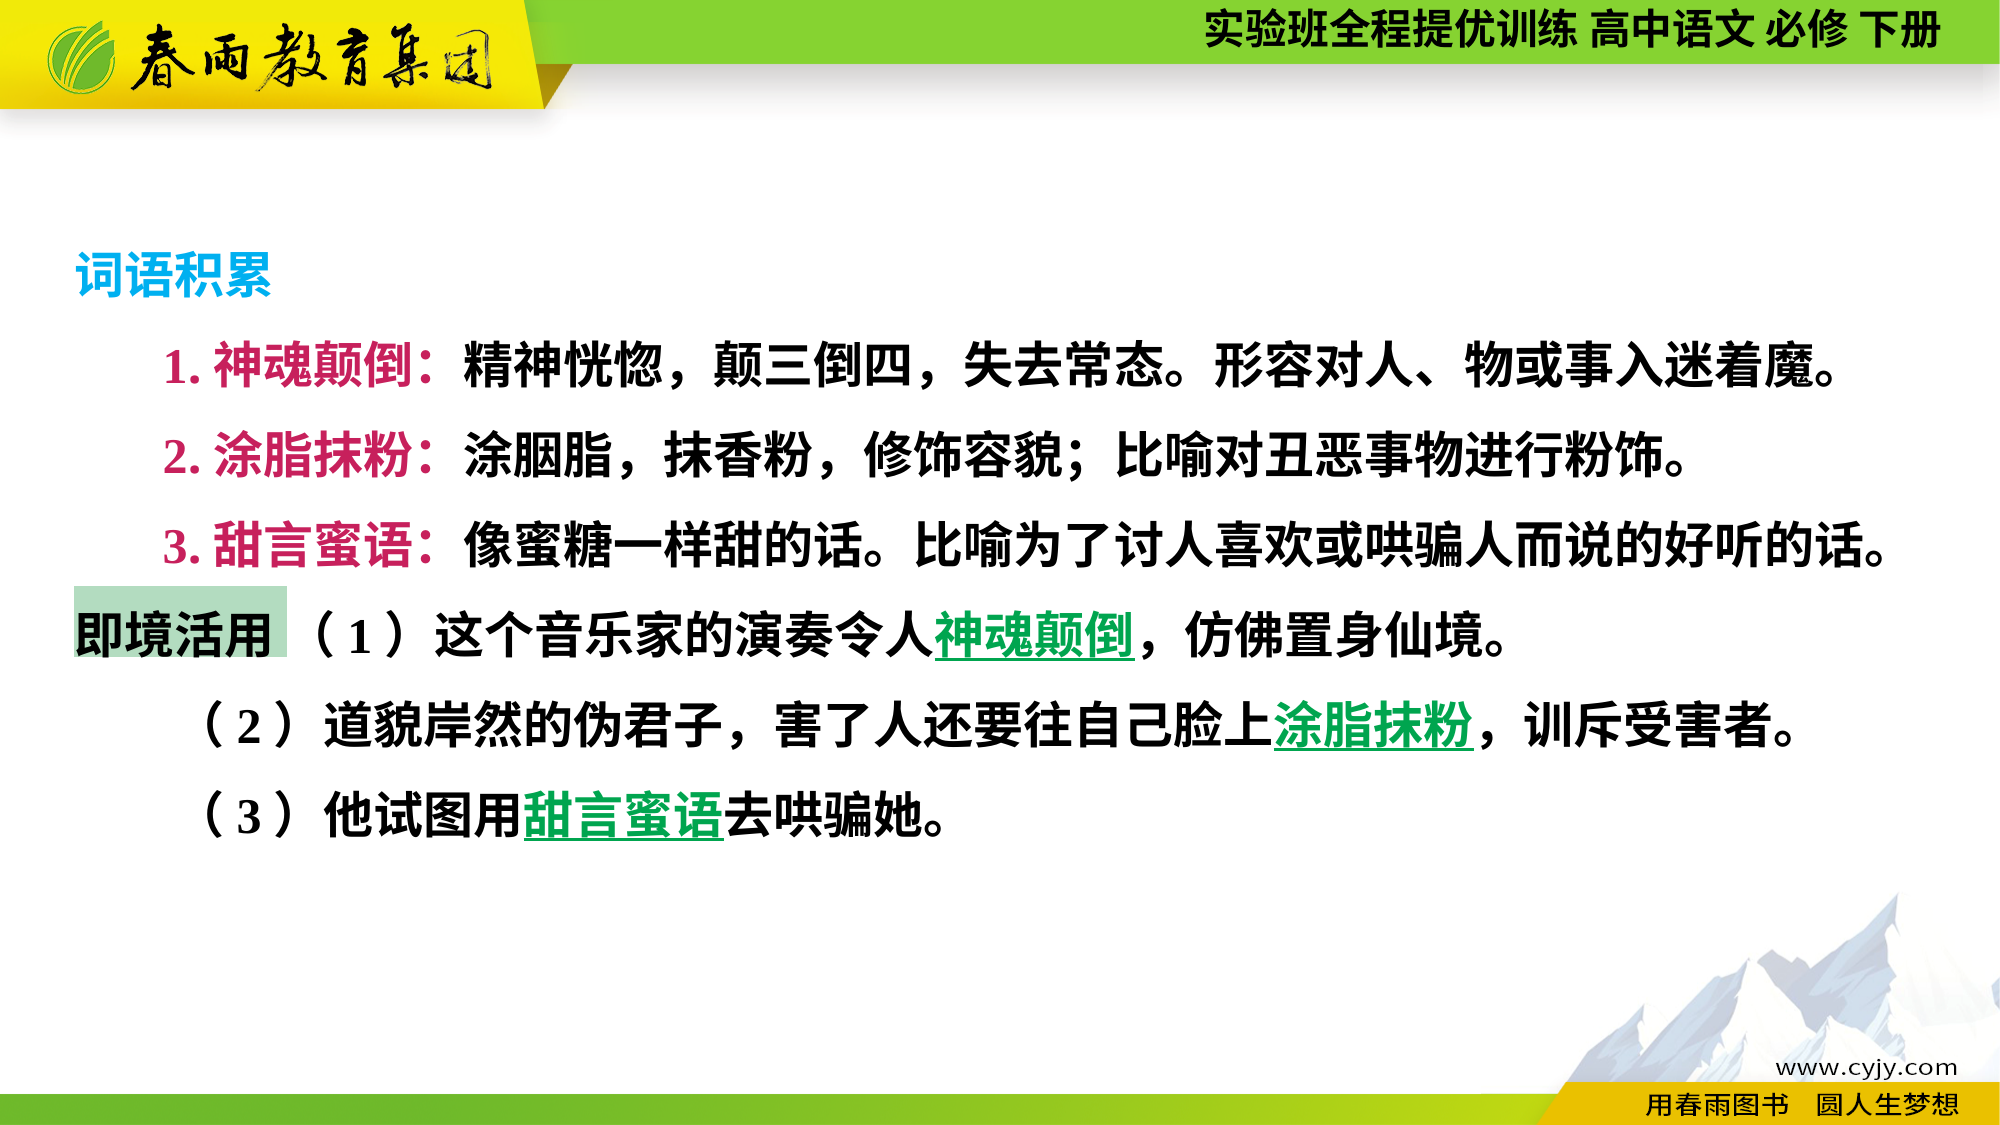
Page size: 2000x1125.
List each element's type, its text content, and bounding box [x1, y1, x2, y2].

picture [0, 0, 2000, 1125]
list 词语积累 1.神魂颠倒：精神恍惚，颠三倒四，失去常态。形容对人、物或事入迷着魔。 2.涂脂抹粉：涂胭脂，抹香粉，修饰容貌；比喻对丑恶事物进行粉饰。 3.甜言蜜语：像蜜糖一样甜的话。比喻为了讨人喜欢或哄骗人而说的好听的话。 即境活用 （1）这个音乐家的演奏令人神魂颠倒，仿佛置身仙境。 （2）道貌岸然的伪君子，害了人还要往自己脸上涂脂抹粉，训斥受害者。 （3）他试图用甜言蜜语去哄骗她。 [59, 206, 1944, 846]
